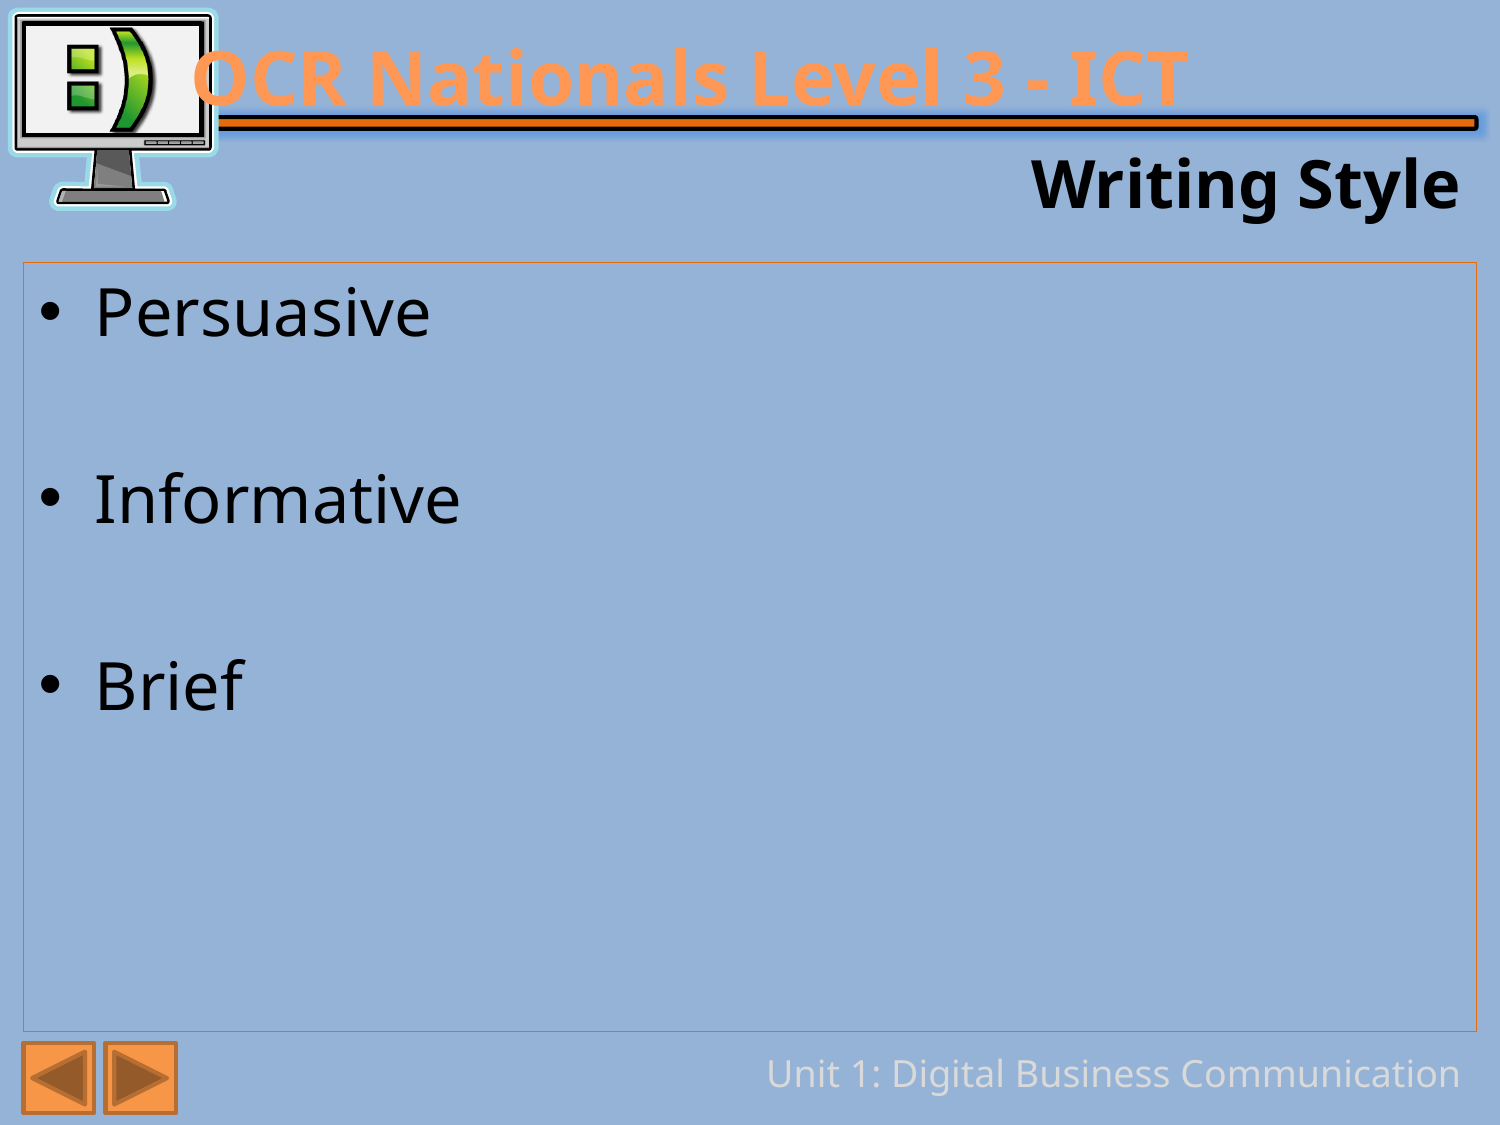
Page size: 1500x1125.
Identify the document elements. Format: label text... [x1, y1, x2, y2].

title Writing Style [187, 117, 1477, 247]
list Persuasive Informative Brief [23, 262, 1477, 1032]
picture [48, 21, 172, 139]
